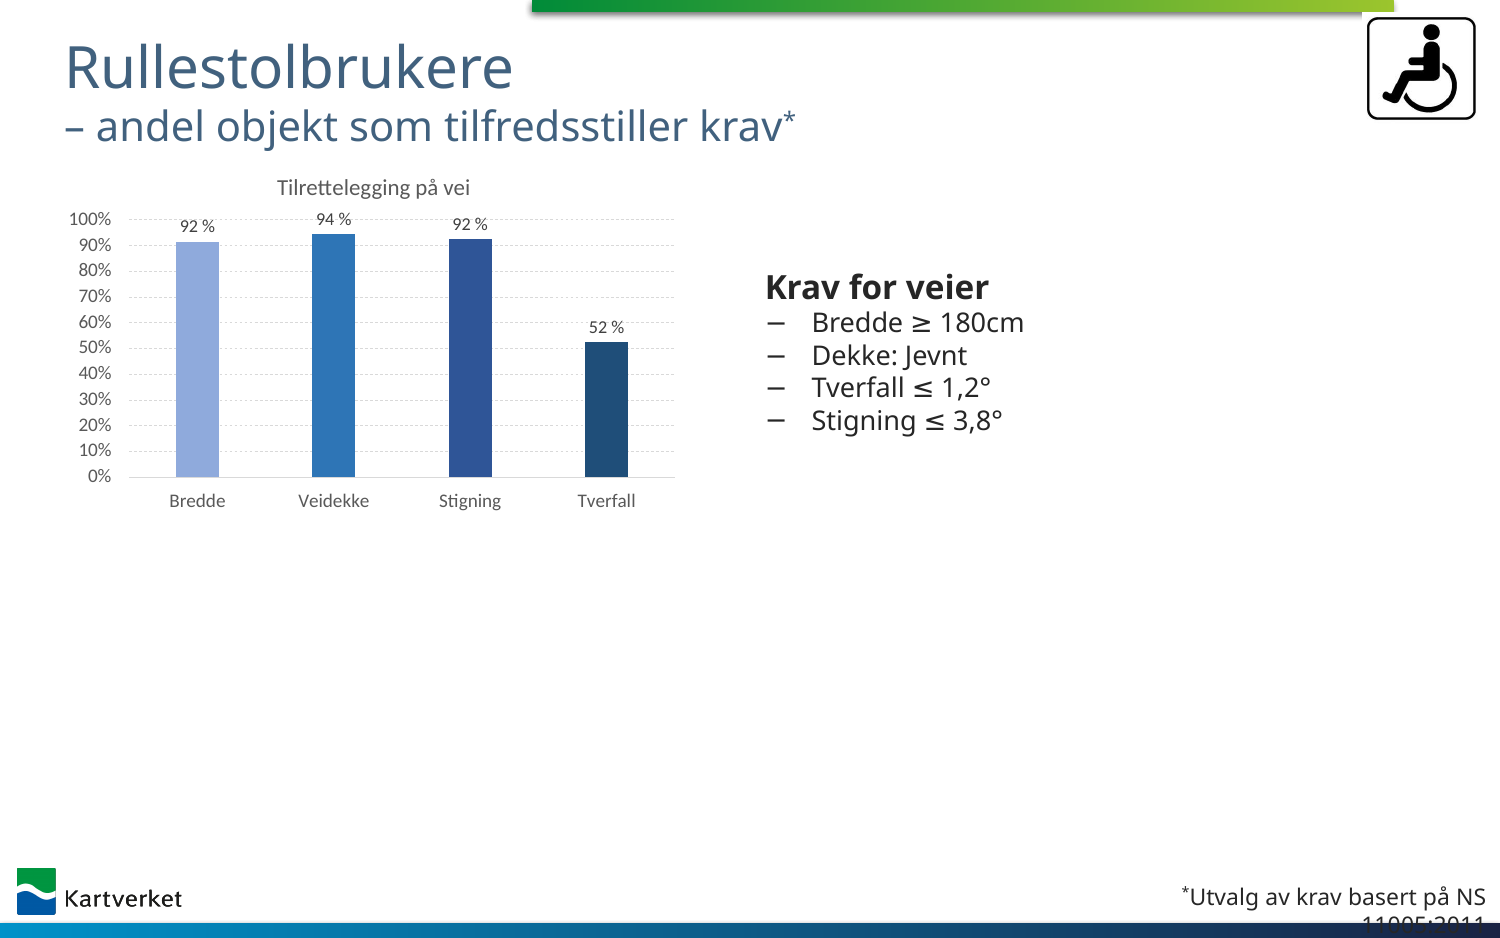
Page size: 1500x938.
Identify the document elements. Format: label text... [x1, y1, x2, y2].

text_box Rullestolbrukere – andel objekt som tilfredsstiller krav* [49, 25, 1431, 158]
picture [1362, 12, 1481, 126]
text_box *Utvalg av krav basert på NS 11005:2011 [1068, 873, 1500, 938]
picture [62, 166, 686, 519]
text_box Krav for veier Bredde ≥ 180cm Dekke: Jevnt Tverfall ≤ 1,2° Stigning ≤ 3,8° [750, 258, 1234, 444]
